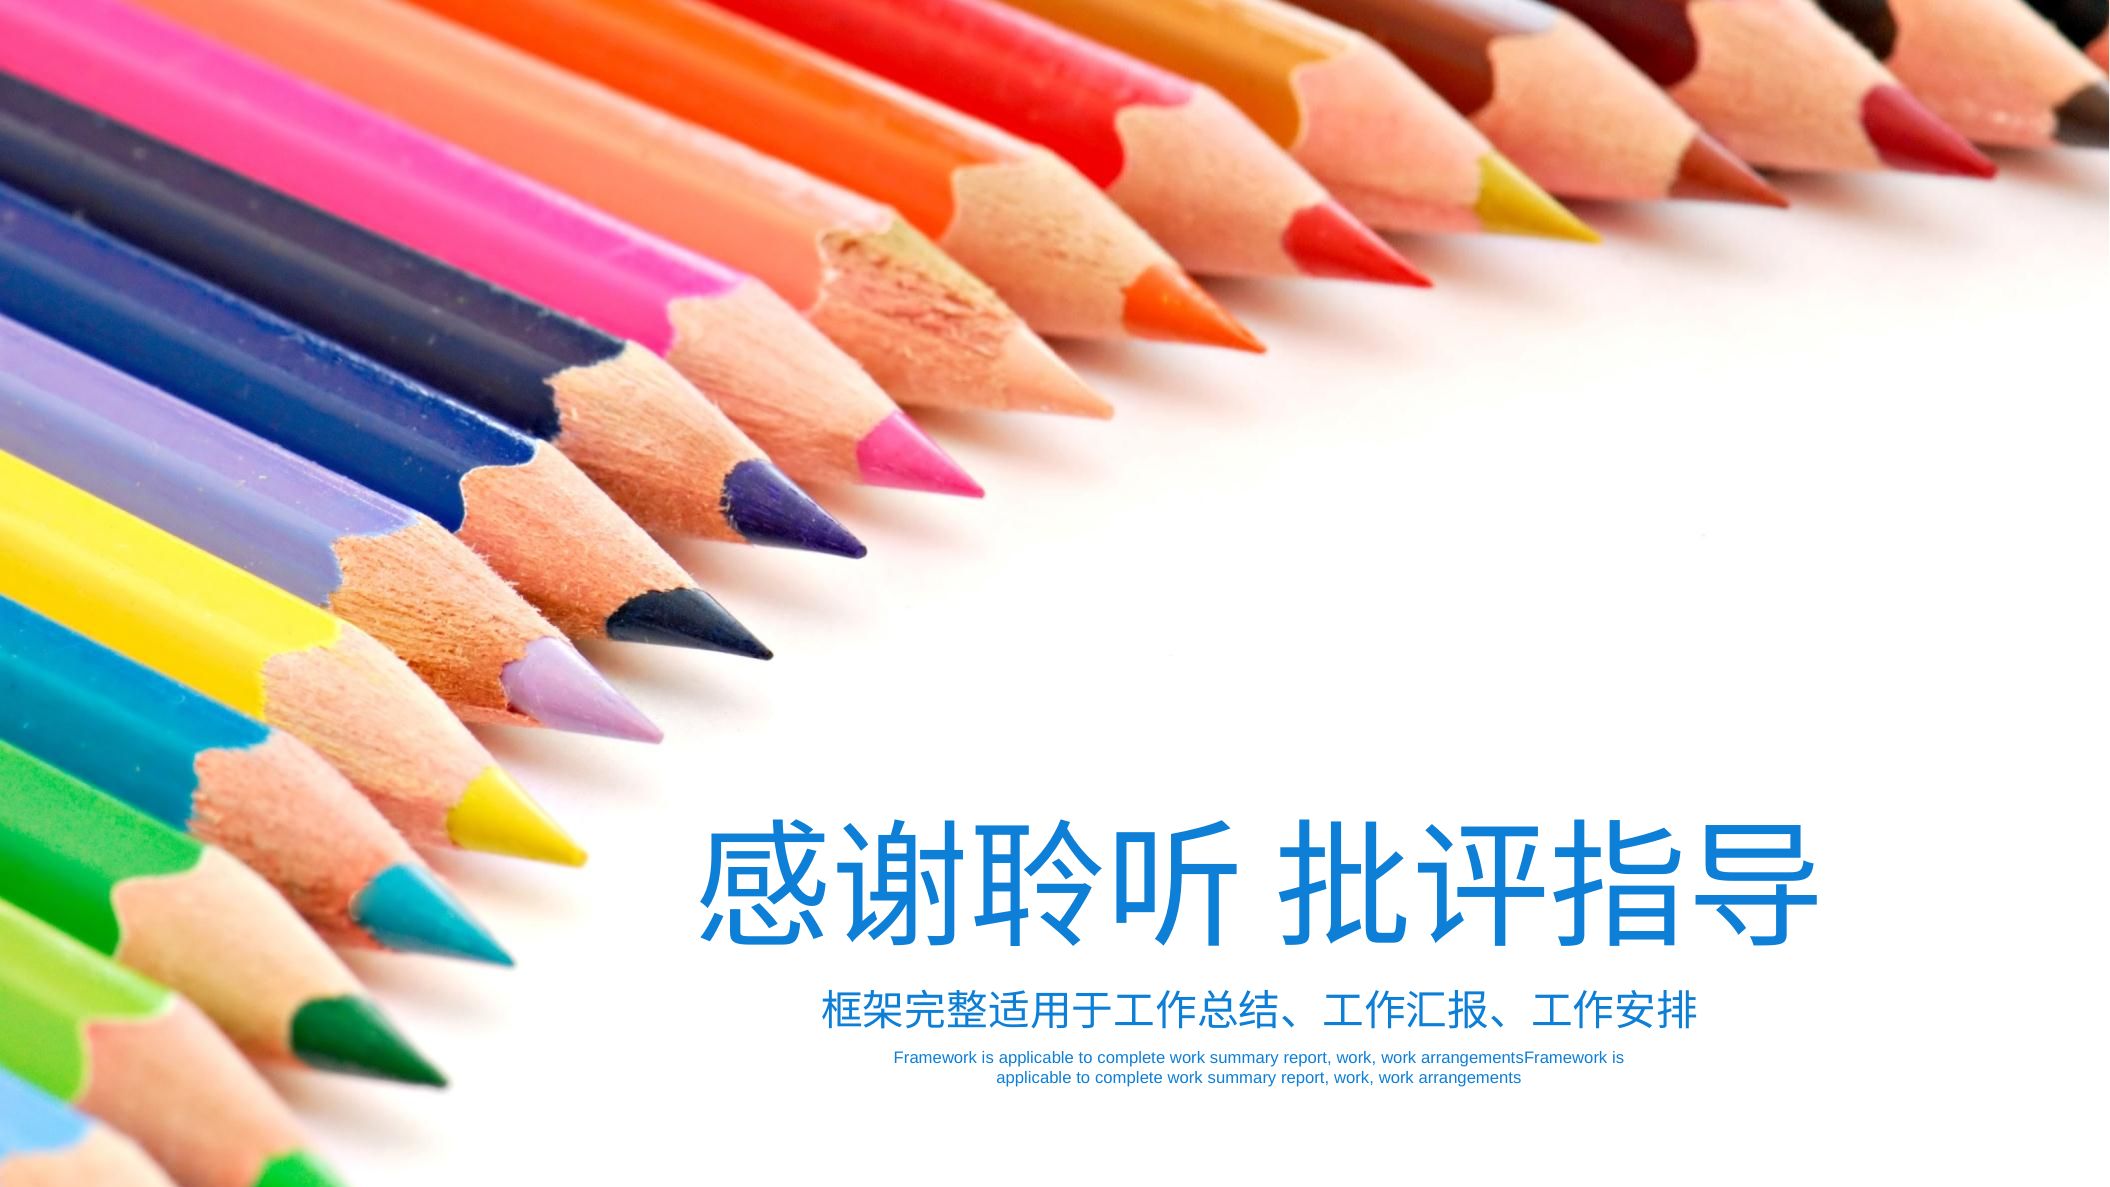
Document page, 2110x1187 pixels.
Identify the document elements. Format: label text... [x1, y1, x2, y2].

text_box Framework is applicable to complete work summary report, work, work arrangementsFramework is applicable to complete work summary report, work, work arrangements [869, 1039, 1650, 1094]
text_box 感谢聆听 批评指导 [641, 790, 1878, 970]
text_box 框架完整适用于工作总结、工作汇报、工作安排 [801, 976, 1718, 1042]
text_box [0, 0, 2110, 1187]
